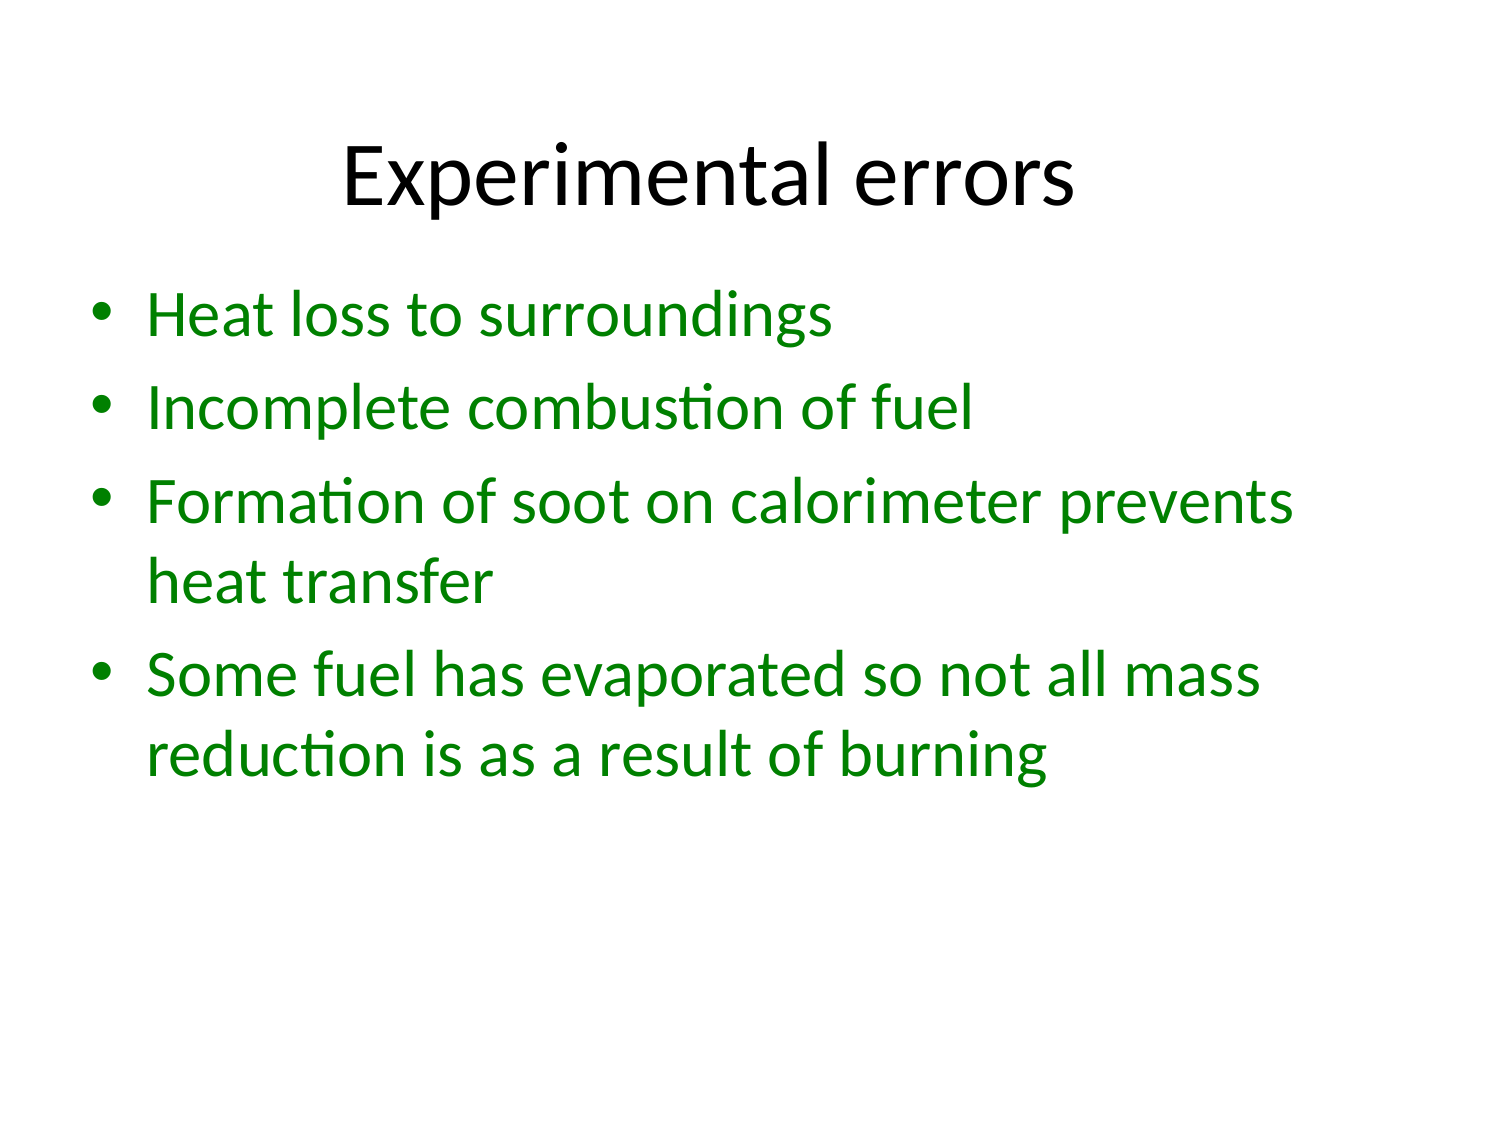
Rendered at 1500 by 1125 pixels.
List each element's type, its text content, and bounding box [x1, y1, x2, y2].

title Experimental errors [34, 75, 1385, 263]
list Heat loss to surroundings Incomplete combustion of fuel Formation of soot on calorimeter prevents heat transfer Some fuel has evaporated so not all mass reduction is as a result of burning [75, 262, 1425, 1005]
